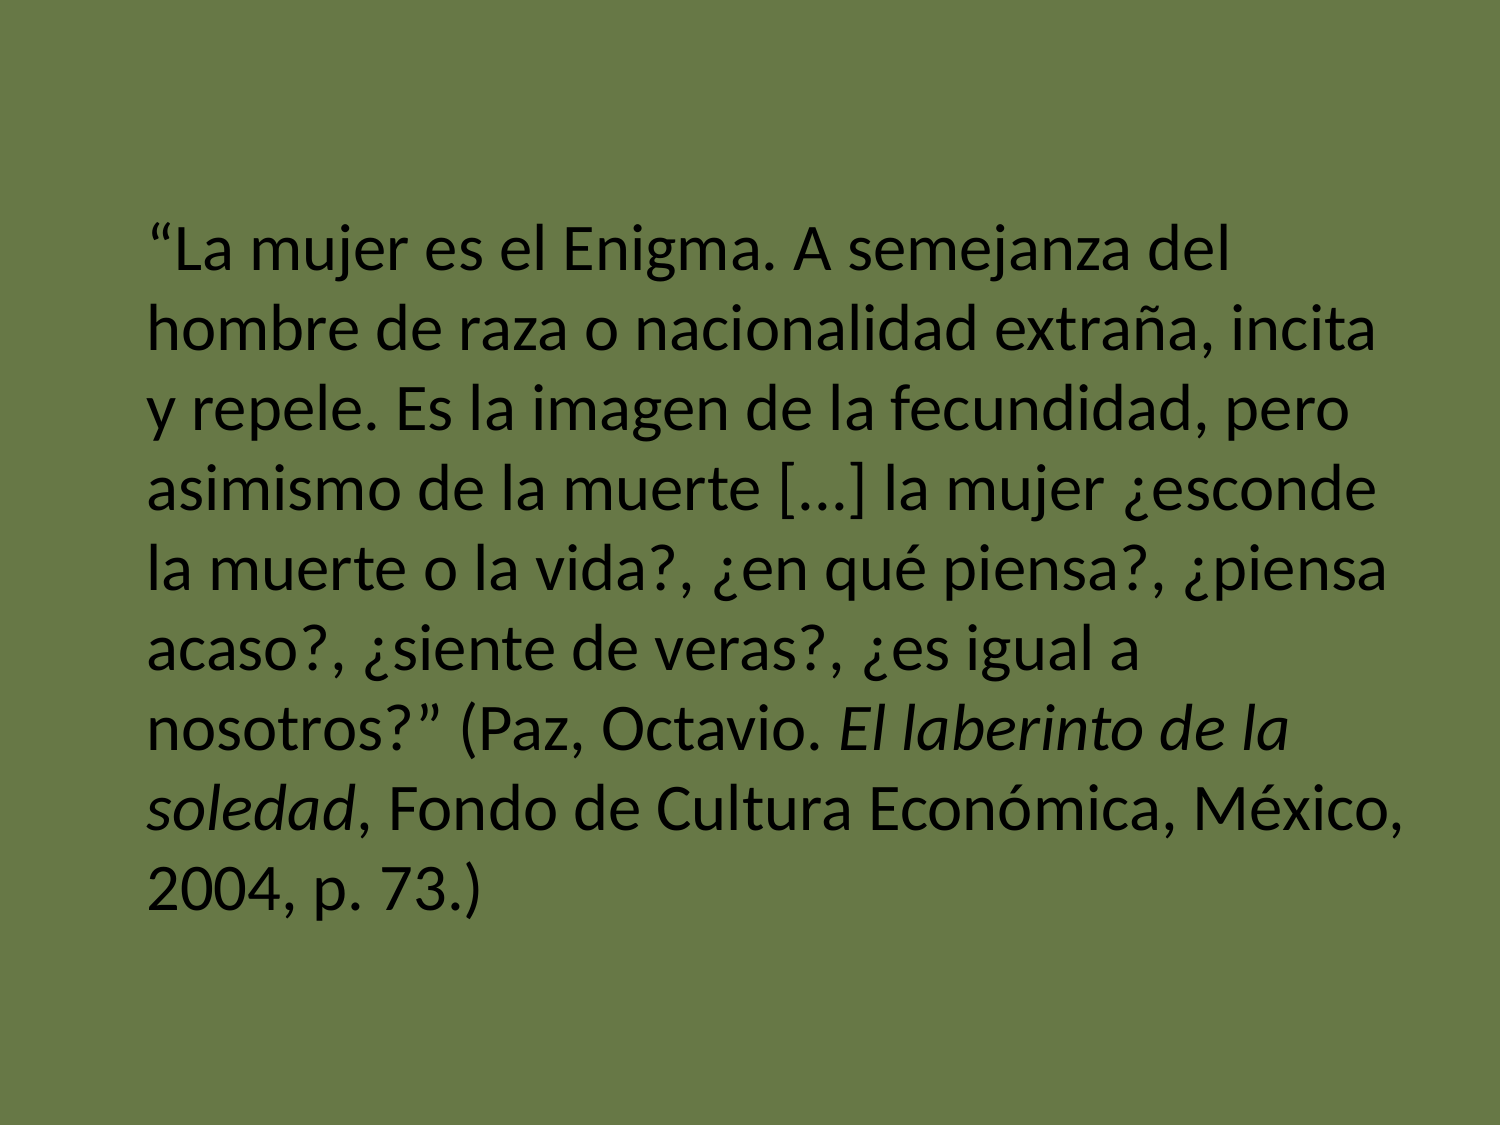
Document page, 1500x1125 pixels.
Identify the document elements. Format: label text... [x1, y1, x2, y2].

list “La mujer es el Enigma. A semejanza del hombre de raza o nacionalidad extraña, incita y repele. Es la imagen de la fecundidad, pero asimismo de la muerte [...] la mujer ¿esconde la muerte o la vida?, ¿en qué piensa?, ¿piensa acaso?, ¿siente de veras?, ¿es igual a nosotros?” (Paz, Octavio. El laberinto de la soledad, Fondo de Cultura Económica, México, 2004, p. 73.) [75, 196, 1425, 1005]
